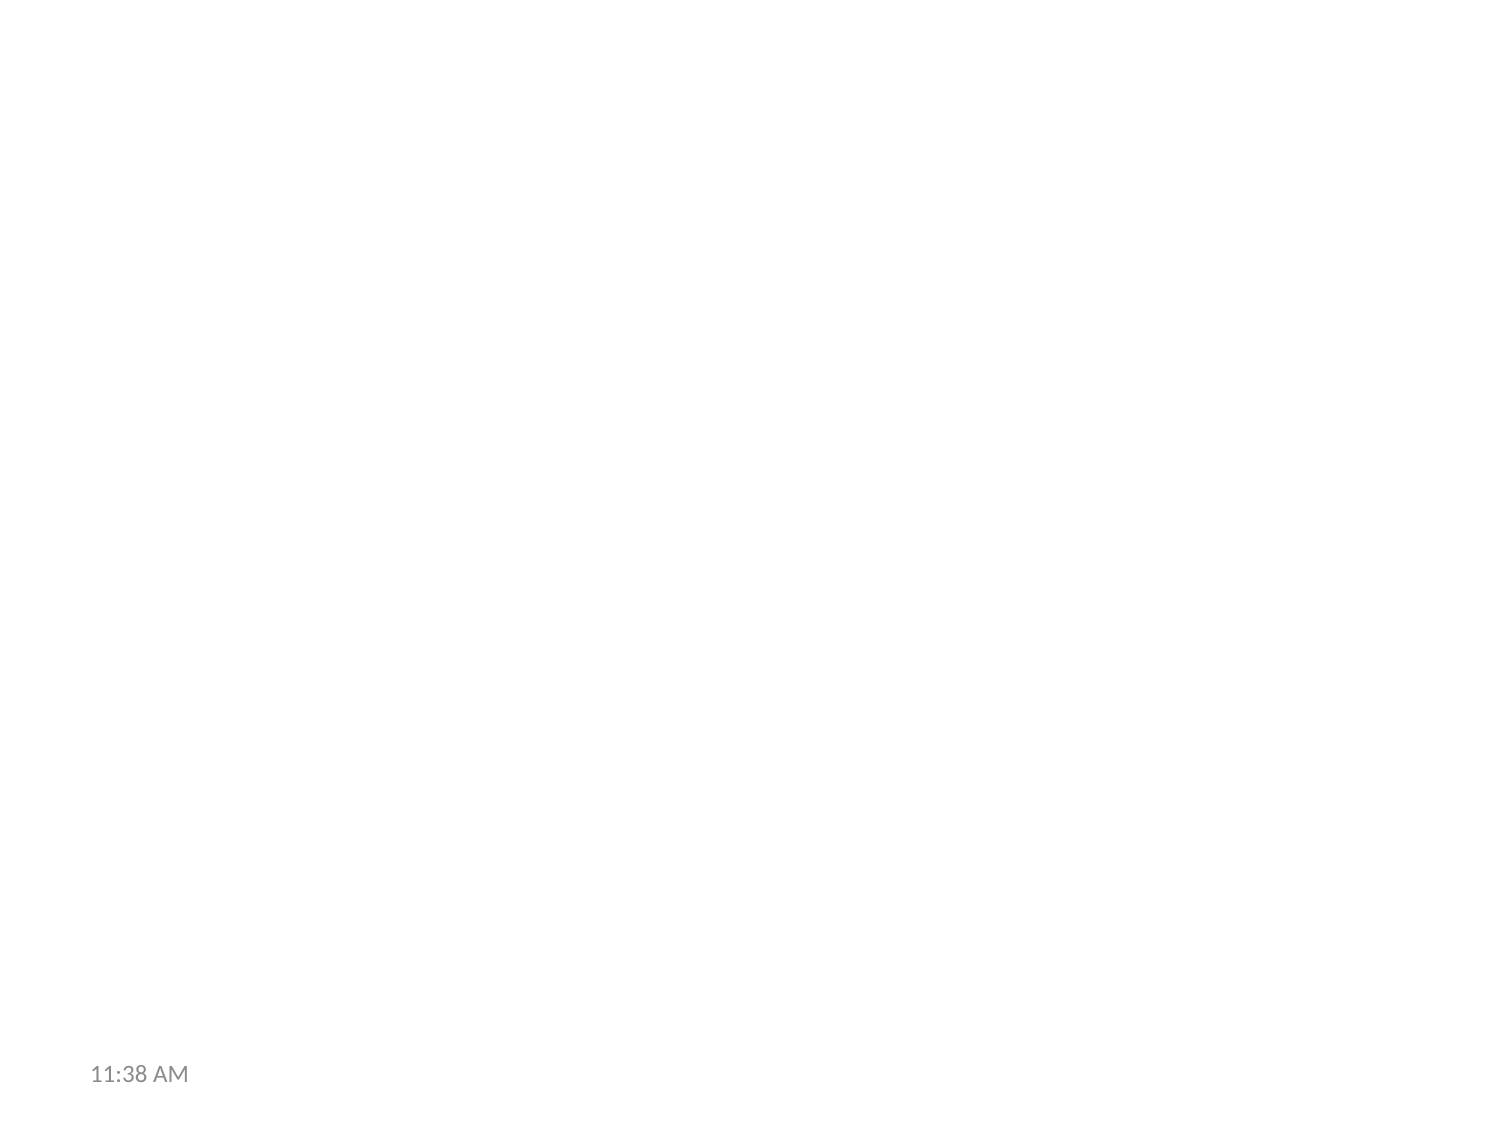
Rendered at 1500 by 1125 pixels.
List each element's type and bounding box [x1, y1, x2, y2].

slide_number [75, 1042, 425, 1103]
